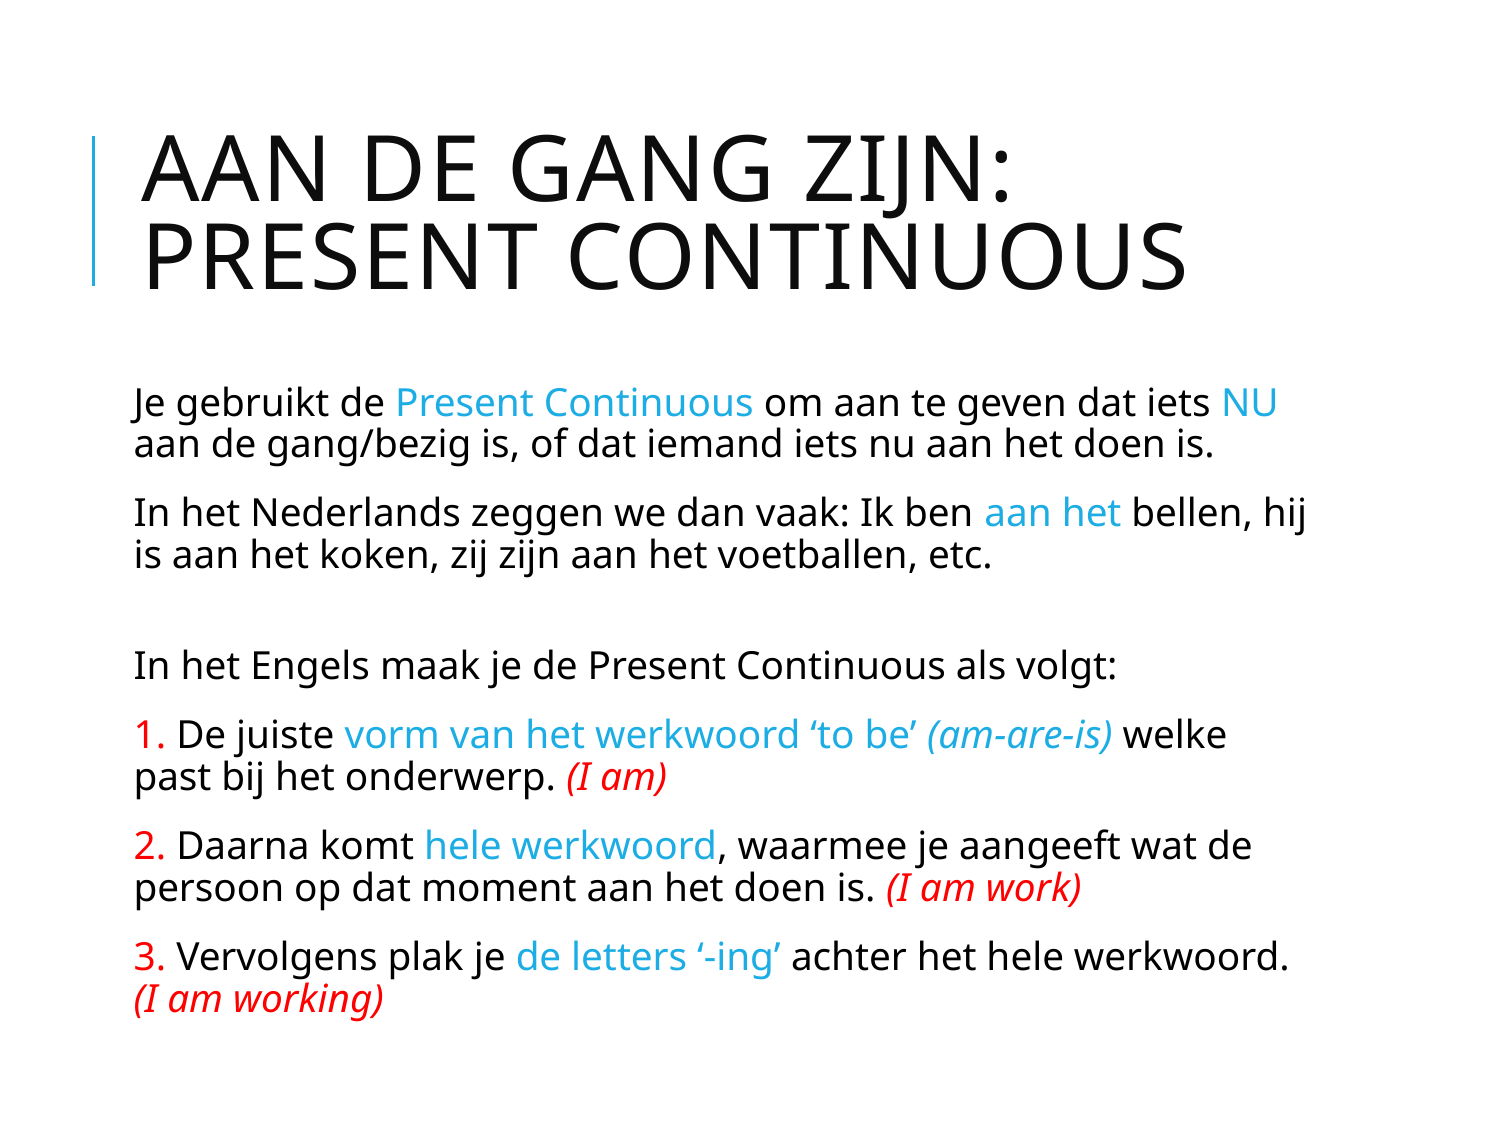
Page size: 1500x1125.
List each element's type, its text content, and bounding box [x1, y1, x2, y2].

list Je gebruikt de Present Continuous om aan te geven dat iets NU aan de gang/bezig is, of dat iemand iets nu aan het doen is. In het Nederlands zeggen we dan vaak: Ik ben aan het bellen, hij is aan het koken, zij zijn aan het voetballen, etc. In het Engels maak je de Present Continuous als volgt: 1. De juiste vorm van het werkwoord ‘to be’ (am-are-is) welke past bij het onderwerp. (I am) 2. Daarna komt hele werkwoord, waarmee je aangeeft wat de persoon op dat moment aan het doen is. (I am work) 3. Vervolgens plak je de letters ‘-ing’ achter het hele werkwoord. (I am working) [126, 375, 1322, 1071]
title Aan de gang zijn: present continuous [126, 96, 1388, 342]
